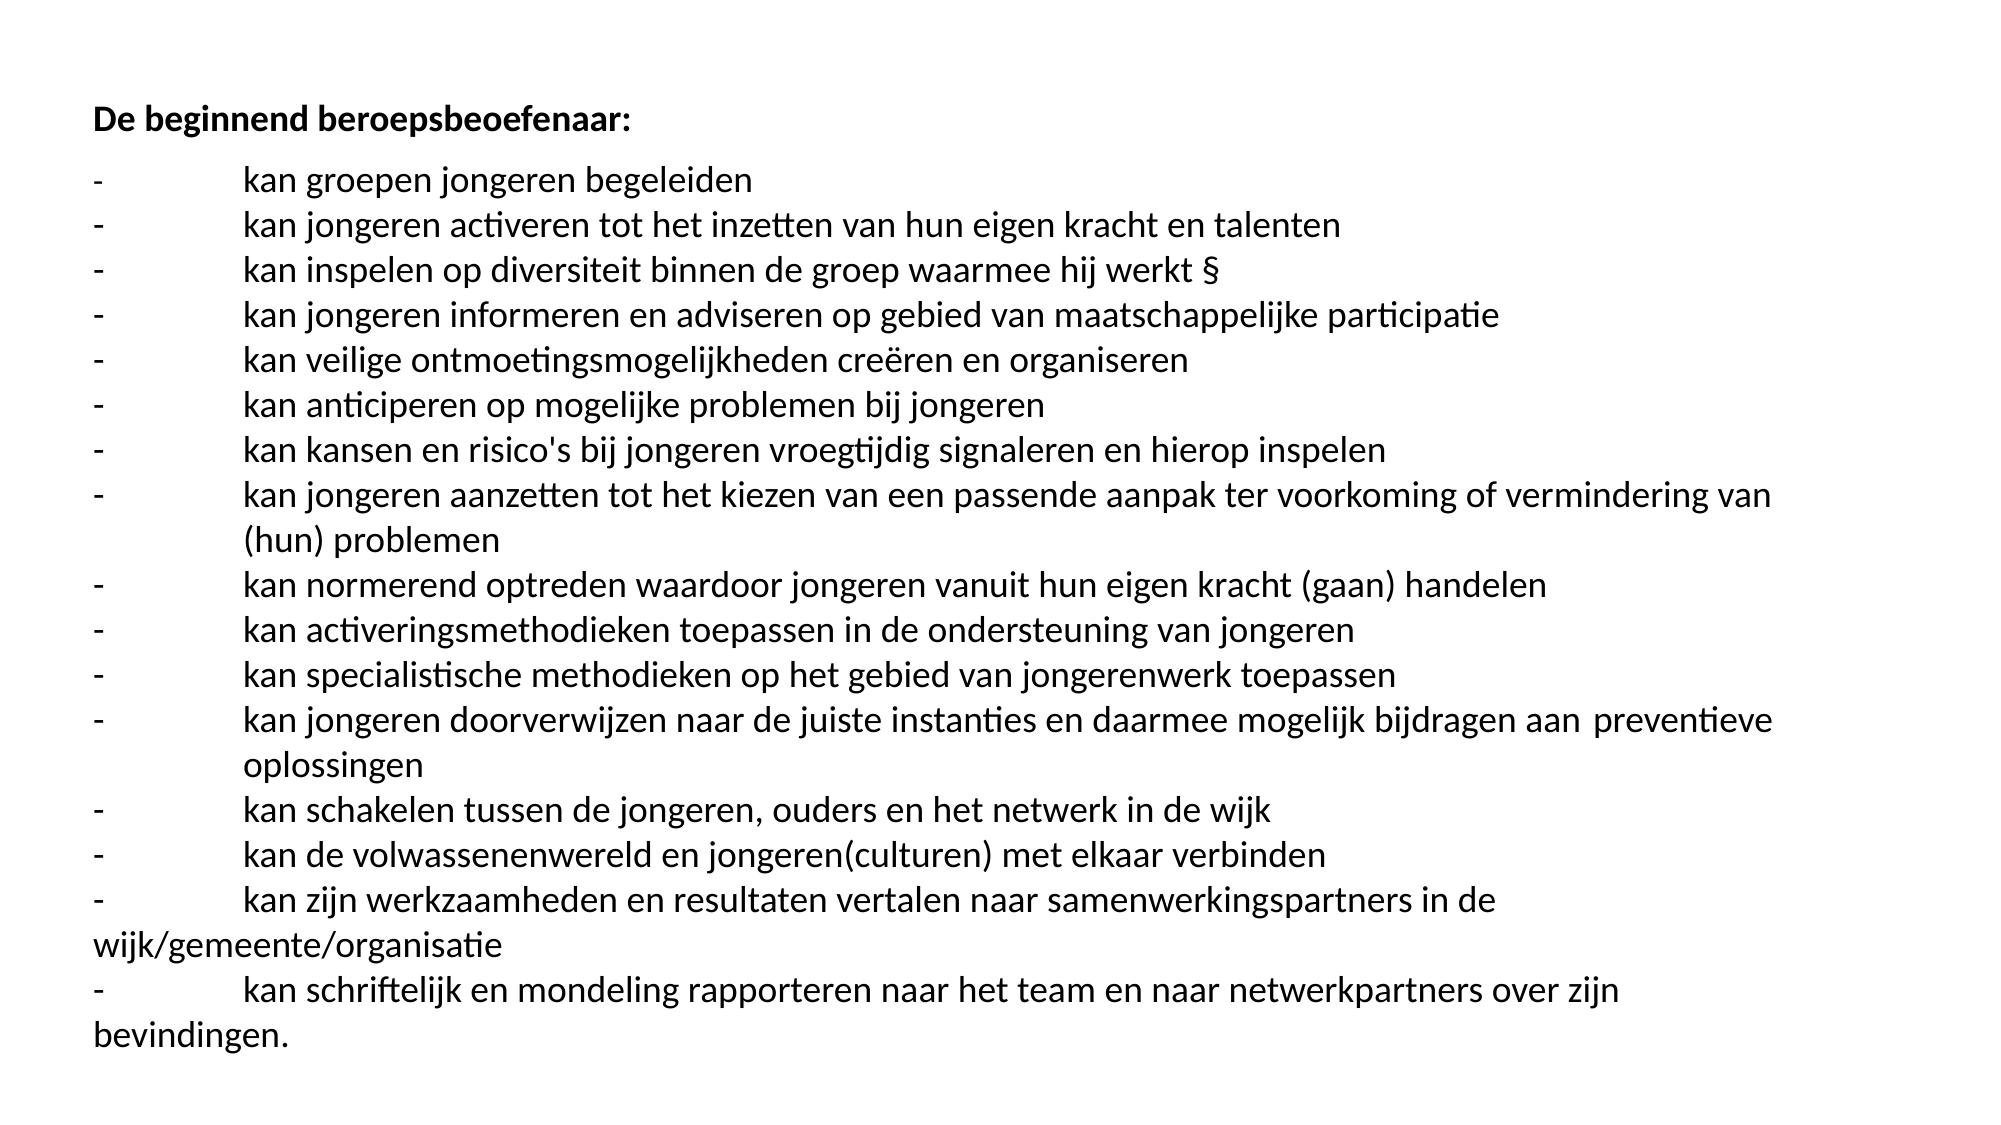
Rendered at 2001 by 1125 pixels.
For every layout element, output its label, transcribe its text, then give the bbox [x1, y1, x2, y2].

text_box De beginnend beroepsbeoefenaar: [78, 86, 1079, 147]
text_box - kan groepen jongeren begeleiden - kan jongeren activeren tot het inzetten van hun eigen kracht en talenten - kan inspelen op diversiteit binnen de groep waarmee hij werkt § - kan jongeren informeren en adviseren op gebied van maatschappelijke participatie - kan veilige ontmoetingsmogelijkheden creëren en organiseren - kan anticiperen op mogelijke problemen bij jongeren - kan kansen en risico's bij jongeren vroegtijdig signaleren en hierop inspelen - kan jongeren aanzetten tot het kiezen van een passende aanpak ter voorkoming of vermindering van (hun) problemen - kan normerend optreden waardoor jongeren vanuit hun eigen kracht (gaan) handelen - kan activeringsmethodieken toepassen in de ondersteuning van jongeren - kan specialistische methodieken op het gebied van jongerenwerk toepassen - kan jongeren doorverwijzen naar de juiste instanties en daarmee mogelijk bijdragen aan preventieve oplossingen - kan schakelen tussen de jongeren, ouders en het netwerk in de wijk - kan de volwassenenwereld en jongeren(culturen) met elkaar verbinden - kan zijn werkzaamheden en resultaten vertalen naar samenwerkingspartners in de wijk/gemeente/organisatie - kan schriftelijk en mondeling rapporteren naar het team en naar netwerkpartners over zijn bevindingen. [78, 147, 1841, 1062]
